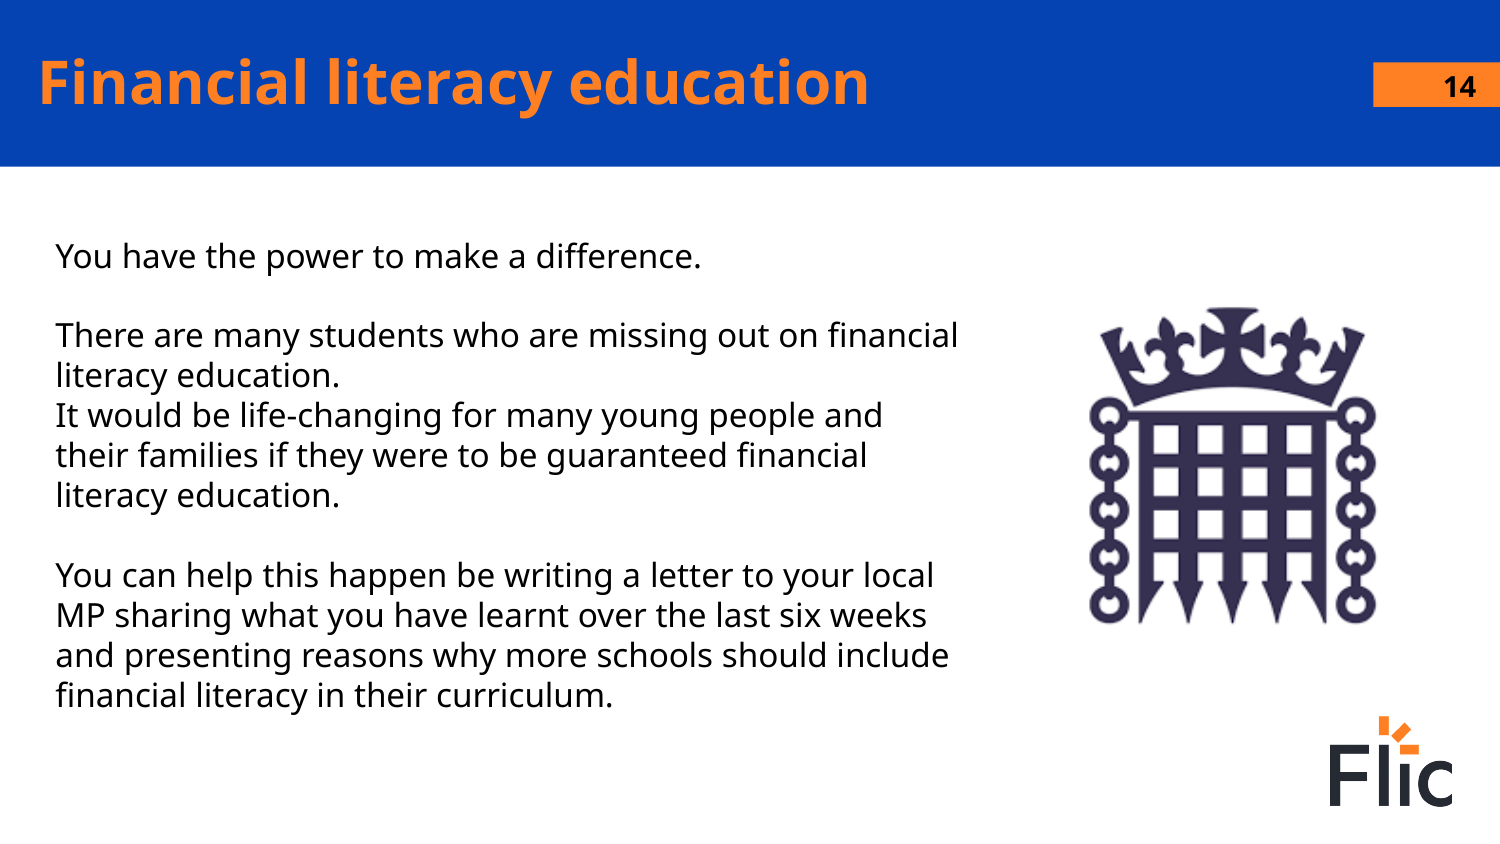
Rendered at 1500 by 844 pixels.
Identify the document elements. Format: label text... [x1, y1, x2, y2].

picture [1040, 283, 1421, 648]
text_box Financial literacy education [22, 41, 1351, 127]
text_box You have the power to make a difference. There are many students who are missing out on financial literacy education. It would be life-changing for many young people and their families if they were to be guaranteed financial literacy education. You can help this happen be writing a letter to your local MP sharing what you have learnt over the last six weeks and presenting reasons why more schools should include financial literacy in their curriculum. [40, 219, 978, 729]
picture [1330, 716, 1452, 807]
text_box 14 [1428, 53, 1500, 97]
